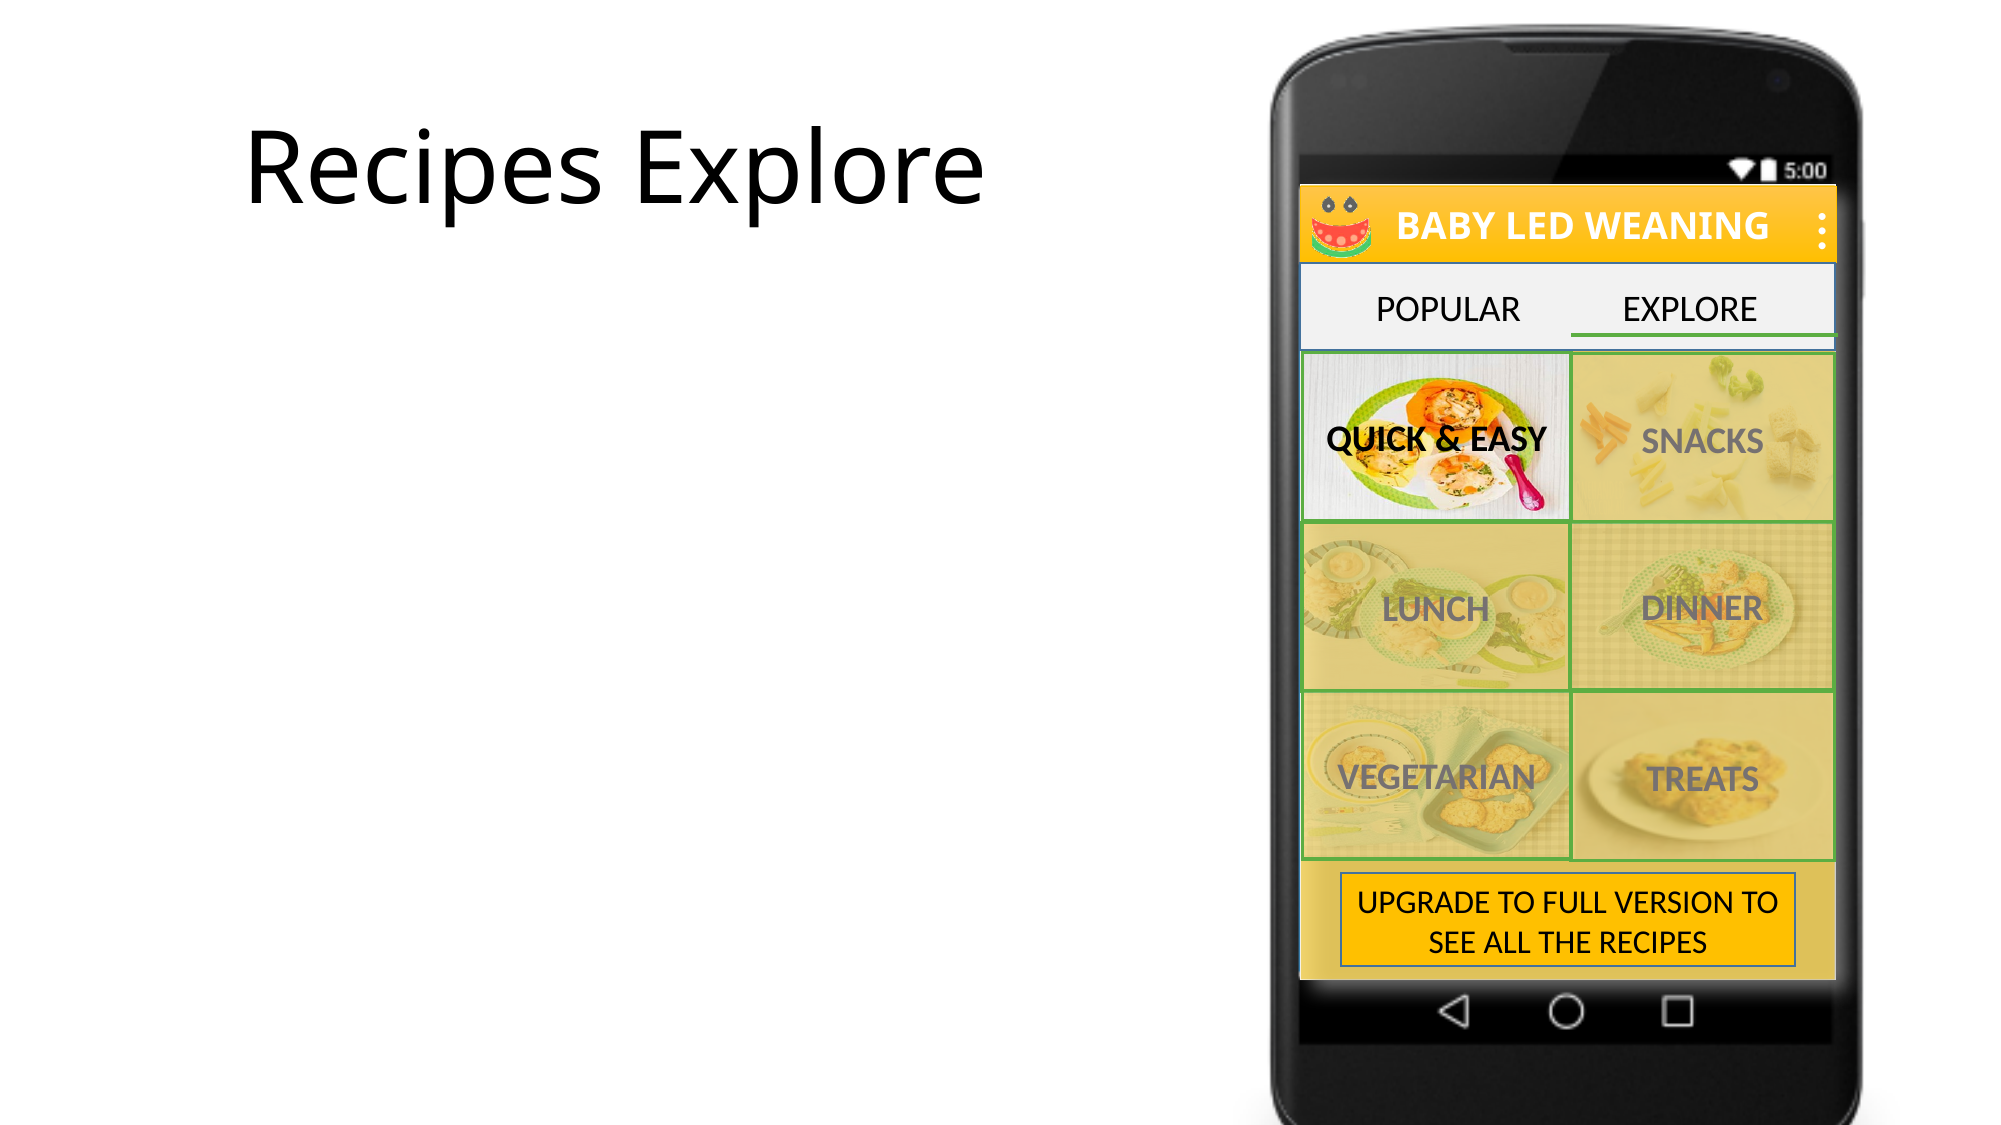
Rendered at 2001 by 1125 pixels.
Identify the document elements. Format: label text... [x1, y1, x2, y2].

title Recipes Explore [171, 37, 1059, 234]
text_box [1300, 186, 1837, 263]
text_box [1133, 0, 1913, 1125]
